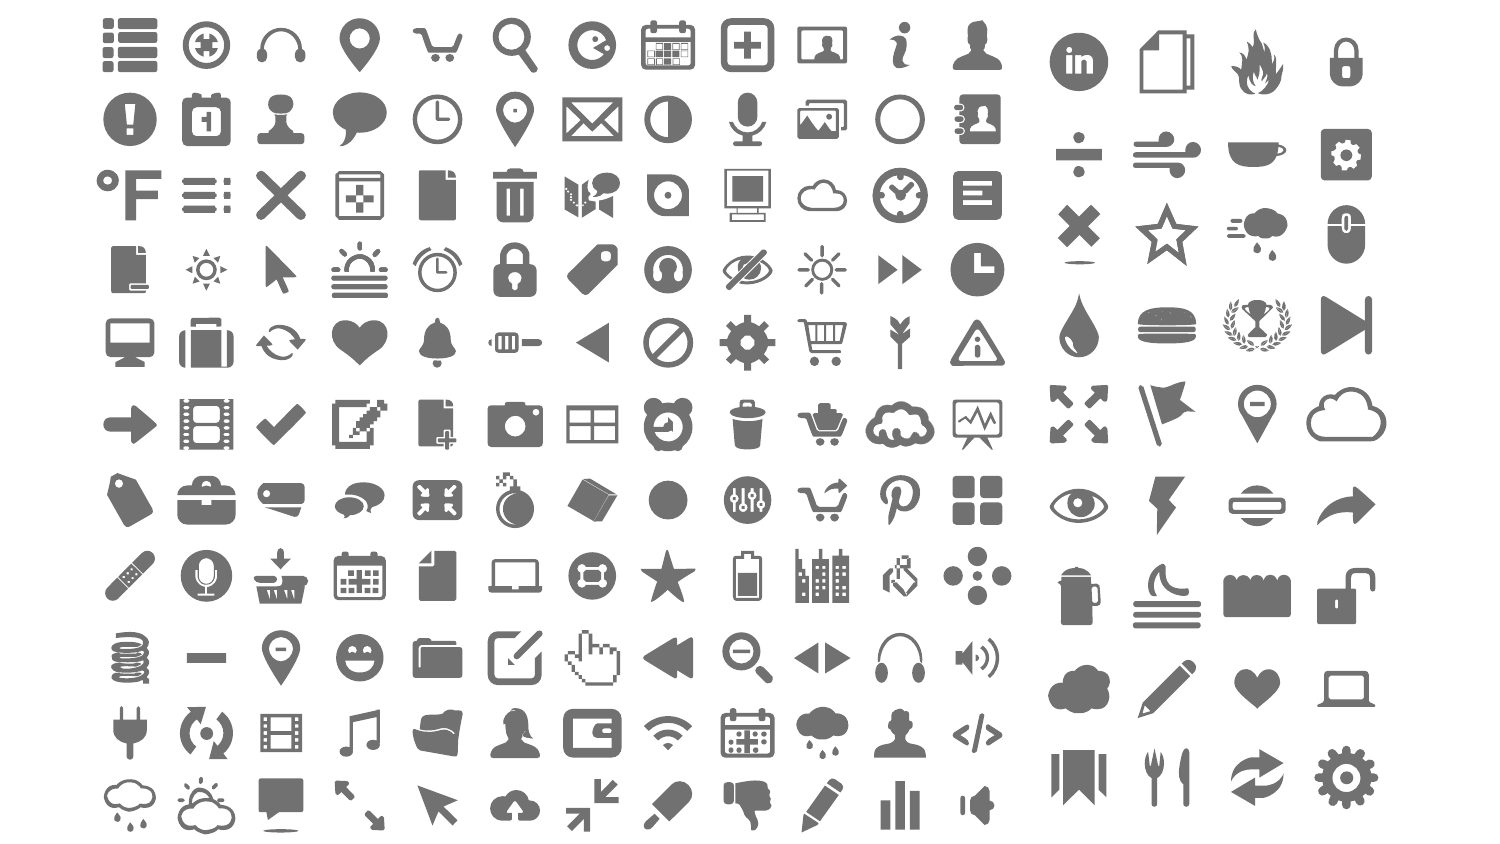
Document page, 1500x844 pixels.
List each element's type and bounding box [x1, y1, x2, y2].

text_box [127, 822, 134, 832]
text_box [1150, 381, 1196, 425]
text_box [490, 708, 540, 759]
text_box [971, 713, 985, 754]
text_box [1230, 218, 1243, 223]
text_box [985, 724, 1003, 746]
text_box [970, 785, 995, 826]
text_box [651, 781, 693, 822]
text_box [412, 247, 432, 267]
text_box [735, 780, 772, 831]
text_box [1139, 30, 1195, 94]
text_box [117, 18, 158, 30]
text_box [890, 316, 911, 370]
text_box [125, 170, 162, 221]
text_box [1243, 208, 1288, 239]
text_box [875, 632, 925, 683]
text_box [177, 787, 236, 835]
text_box [496, 472, 535, 529]
text_box [138, 246, 146, 253]
text_box [644, 95, 692, 144]
text_box [203, 248, 210, 256]
text_box [1228, 142, 1287, 167]
text_box [566, 807, 591, 832]
text_box [1137, 307, 1197, 344]
text_box [1327, 205, 1366, 224]
text_box [212, 783, 218, 790]
text_box [339, 248, 347, 257]
text_box [334, 780, 355, 801]
text_box [872, 167, 928, 224]
text_box [443, 247, 463, 267]
text_box [1064, 261, 1096, 265]
text_box [952, 20, 1003, 70]
text_box [260, 713, 303, 753]
text_box [643, 317, 694, 368]
text_box [513, 630, 543, 660]
text_box [720, 708, 775, 758]
text_box [270, 548, 291, 570]
text_box [1057, 204, 1101, 248]
text_box [179, 330, 186, 368]
text_box [114, 812, 121, 822]
text_box [488, 559, 543, 593]
text_box [179, 706, 206, 755]
text_box [177, 798, 185, 803]
text_box [203, 283, 210, 291]
text_box [335, 171, 385, 220]
text_box [1133, 131, 1175, 147]
text_box [1260, 334, 1282, 352]
text_box [1057, 566, 1101, 626]
text_box [954, 94, 1001, 145]
text_box [1049, 384, 1074, 409]
text_box [496, 91, 535, 148]
text_box [832, 548, 850, 603]
text_box [190, 317, 222, 327]
text_box [1344, 215, 1349, 231]
text_box [256, 27, 306, 63]
text_box [644, 246, 692, 294]
text_box [955, 641, 973, 675]
text_box [594, 779, 619, 804]
text_box [599, 195, 614, 218]
text_box [1084, 419, 1109, 444]
text_box [332, 399, 388, 449]
text_box [1231, 749, 1284, 782]
text_box [1049, 419, 1074, 444]
text_box [192, 255, 200, 263]
text_box [412, 638, 463, 678]
text_box [975, 654, 980, 662]
text_box [592, 172, 621, 197]
text_box [797, 244, 848, 288]
text_box [182, 92, 231, 147]
text_box [1320, 295, 1373, 355]
text_box [417, 785, 458, 826]
text_box [378, 267, 388, 272]
text_box [895, 781, 905, 830]
text_box [952, 399, 1003, 450]
text_box [256, 170, 306, 220]
text_box [179, 399, 234, 450]
text_box [865, 401, 935, 448]
text_box [1073, 132, 1085, 144]
text_box [418, 252, 457, 293]
text_box [223, 177, 231, 185]
text_box [875, 94, 925, 145]
text_box [967, 546, 988, 567]
text_box [487, 401, 543, 448]
text_box [185, 266, 193, 274]
text_box [431, 54, 440, 62]
text_box [102, 32, 114, 44]
text_box [564, 630, 621, 686]
text_box [1233, 334, 1259, 352]
text_box [581, 179, 596, 218]
text_box [213, 276, 221, 284]
text_box [952, 475, 975, 499]
text_box [1226, 226, 1238, 231]
text_box [793, 642, 819, 674]
text_box [1223, 574, 1291, 618]
text_box [797, 108, 839, 139]
text_box [1133, 601, 1202, 608]
text_box [1148, 476, 1186, 536]
text_box [418, 399, 457, 450]
text_box [643, 397, 693, 452]
text_box [1320, 128, 1372, 181]
text_box [105, 318, 155, 367]
text_box [797, 179, 848, 212]
text_box [1317, 567, 1376, 625]
text_box [1178, 748, 1190, 807]
text_box [493, 168, 537, 179]
text_box [992, 566, 1012, 586]
text_box [140, 819, 147, 829]
text_box [345, 482, 385, 514]
text_box [830, 438, 839, 446]
text_box [261, 630, 301, 686]
text_box [729, 399, 766, 419]
text_box [113, 706, 147, 760]
text_box [186, 653, 227, 663]
text_box [880, 475, 921, 526]
text_box [490, 790, 541, 821]
text_box [357, 241, 363, 251]
text_box [980, 502, 1003, 525]
text_box [190, 330, 234, 368]
text_box [805, 99, 848, 131]
text_box [832, 746, 839, 756]
text_box [412, 709, 463, 757]
text_box [967, 585, 988, 606]
text_box [960, 795, 966, 816]
text_box [1274, 299, 1293, 341]
text_box [1231, 773, 1284, 806]
text_box [117, 60, 158, 73]
text_box [118, 32, 158, 43]
text_box [806, 740, 813, 750]
text_box [952, 724, 970, 746]
text_box [492, 17, 538, 73]
text_box [213, 255, 221, 263]
text_box [339, 709, 380, 757]
text_box [253, 575, 278, 583]
text_box [1317, 486, 1376, 526]
text_box [332, 92, 387, 147]
text_box [563, 708, 622, 758]
text_box [1317, 670, 1376, 707]
text_box [364, 810, 385, 831]
text_box [797, 26, 848, 64]
text_box [950, 319, 1005, 366]
text_box [801, 785, 839, 833]
text_box [663, 742, 673, 751]
text_box [1144, 748, 1165, 807]
text_box [344, 254, 375, 272]
text_box [1048, 664, 1110, 714]
text_box [980, 475, 1003, 499]
text_box [220, 266, 228, 274]
text_box [1306, 387, 1387, 442]
text_box [1241, 300, 1273, 338]
text_box [445, 399, 454, 407]
text_box [755, 665, 773, 684]
text_box [1135, 202, 1199, 266]
text_box [812, 548, 829, 603]
text_box [445, 54, 455, 62]
text_box [268, 324, 306, 350]
text_box [568, 552, 617, 600]
text_box [815, 438, 825, 446]
text_box [418, 170, 456, 221]
text_box [331, 267, 341, 272]
text_box [1049, 32, 1109, 92]
text_box [1231, 29, 1284, 95]
text_box [418, 317, 456, 359]
text_box [200, 727, 214, 741]
text_box [819, 749, 826, 760]
text_box [952, 502, 975, 525]
text_box [331, 292, 388, 298]
text_box [331, 320, 388, 366]
text_box [496, 181, 534, 223]
text_box [720, 18, 775, 73]
text_box [826, 778, 844, 793]
text_box [880, 800, 891, 830]
text_box [722, 632, 761, 671]
text_box [265, 245, 297, 294]
text_box [641, 20, 696, 70]
text_box [102, 61, 114, 73]
text_box [336, 634, 384, 682]
text_box [111, 246, 149, 294]
text_box [495, 332, 519, 353]
text_box [182, 205, 217, 213]
text_box [825, 642, 851, 674]
text_box [334, 497, 364, 519]
text_box [566, 405, 619, 444]
text_box [1051, 754, 1060, 798]
text_box [412, 94, 463, 145]
text_box [223, 205, 231, 213]
text_box [882, 555, 918, 597]
text_box [331, 284, 388, 290]
text_box [1073, 165, 1085, 178]
text_box [1049, 488, 1109, 523]
text_box [182, 21, 231, 69]
text_box [105, 550, 155, 601]
text_box [339, 18, 380, 73]
text_box [184, 783, 190, 790]
text_box [1133, 141, 1201, 158]
text_box [418, 550, 457, 601]
text_box [723, 476, 772, 524]
text_box [103, 405, 157, 444]
text_box [724, 168, 771, 222]
text_box [263, 829, 299, 833]
text_box [1133, 611, 1202, 618]
text_box [117, 46, 158, 59]
text_box [1226, 234, 1246, 238]
text_box [824, 478, 848, 494]
text_box [102, 47, 114, 59]
text_box [902, 255, 922, 285]
text_box [1137, 659, 1197, 719]
text_box [819, 282, 824, 295]
text_box [432, 360, 442, 368]
text_box [256, 575, 309, 604]
text_box [1098, 754, 1107, 798]
text_box [258, 778, 304, 821]
text_box [1240, 485, 1274, 494]
text_box [972, 571, 983, 581]
text_box [257, 94, 305, 145]
text_box [198, 776, 203, 785]
text_box [898, 21, 911, 34]
text_box [1228, 497, 1286, 514]
text_box [209, 711, 233, 760]
text_box [648, 480, 688, 520]
text_box [797, 319, 848, 354]
text_box [1056, 148, 1102, 161]
text_box [640, 549, 696, 603]
text_box [878, 255, 898, 285]
text_box [1234, 669, 1281, 709]
text_box [1148, 563, 1190, 597]
text_box [412, 28, 463, 53]
text_box [987, 637, 1000, 679]
text_box [180, 549, 233, 602]
text_box [562, 97, 623, 142]
text_box [643, 716, 693, 731]
text_box [943, 566, 963, 586]
text_box [182, 177, 217, 185]
text_box [909, 790, 920, 830]
text_box [889, 35, 911, 69]
text_box [1059, 293, 1099, 358]
text_box [177, 475, 236, 496]
text_box [795, 548, 809, 603]
text_box [447, 170, 456, 178]
text_box [1222, 299, 1241, 341]
text_box [257, 483, 305, 504]
text_box [1327, 226, 1366, 264]
text_box [567, 244, 618, 296]
text_box [256, 403, 306, 446]
text_box [796, 706, 849, 740]
text_box [264, 507, 302, 517]
text_box [568, 21, 617, 69]
text_box [103, 779, 156, 812]
text_box [723, 782, 734, 805]
text_box [508, 658, 515, 665]
text_box [643, 637, 694, 679]
text_box [732, 418, 763, 450]
text_box [418, 550, 432, 564]
text_box [1253, 242, 1261, 254]
text_box [567, 478, 618, 522]
text_box [1138, 385, 1162, 447]
text_box [1314, 745, 1379, 810]
text_box [333, 551, 386, 601]
text_box [653, 729, 683, 741]
text_box [797, 487, 848, 522]
text_box [177, 500, 236, 525]
text_box [831, 356, 841, 367]
text_box [111, 631, 150, 684]
text_box [521, 339, 543, 347]
text_box [797, 403, 848, 437]
text_box [737, 92, 758, 127]
text_box [331, 275, 388, 281]
text_box [643, 813, 660, 830]
text_box [493, 242, 537, 297]
text_box [1238, 384, 1277, 444]
text_box [732, 550, 763, 601]
text_box [1132, 622, 1201, 629]
text_box [564, 176, 579, 218]
text_box [722, 249, 773, 291]
text_box [107, 473, 153, 527]
text_box [372, 249, 381, 257]
text_box [1063, 750, 1095, 806]
text_box [647, 174, 689, 217]
text_box [980, 645, 990, 671]
text_box [575, 322, 609, 363]
text_box [950, 242, 1005, 297]
text_box [487, 631, 542, 686]
text_box [182, 191, 217, 199]
text_box [809, 356, 820, 367]
text_box [412, 480, 463, 521]
text_box [192, 259, 217, 284]
text_box [223, 191, 231, 199]
text_box [1084, 384, 1109, 409]
text_box [874, 708, 926, 758]
text_box [1240, 518, 1274, 527]
text_box [102, 18, 114, 29]
text_box [719, 314, 776, 371]
text_box [103, 92, 157, 147]
text_box [1268, 249, 1277, 261]
text_box [953, 171, 1002, 220]
text_box [96, 169, 119, 192]
text_box [728, 121, 767, 147]
text_box [256, 335, 293, 361]
text_box [1133, 162, 1186, 179]
text_box [1329, 37, 1363, 87]
